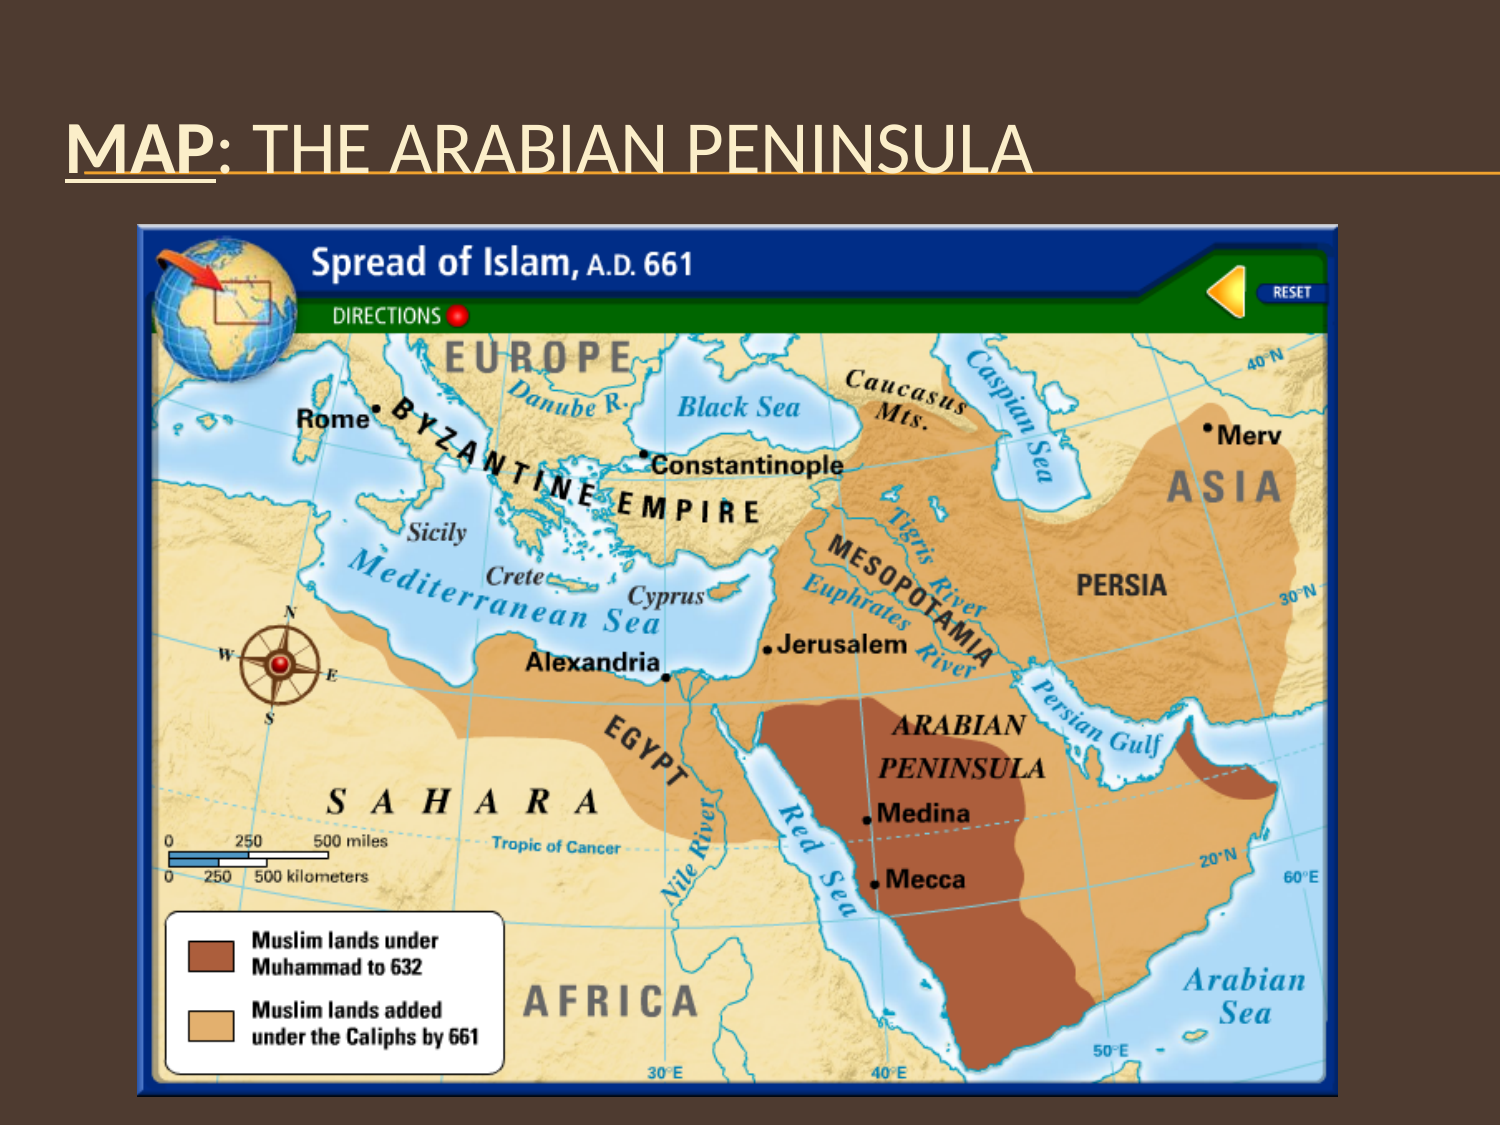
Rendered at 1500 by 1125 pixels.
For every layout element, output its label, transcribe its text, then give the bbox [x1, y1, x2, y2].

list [137, 224, 1338, 1098]
title Map: The Arabian Peninsula [50, 75, 1475, 213]
